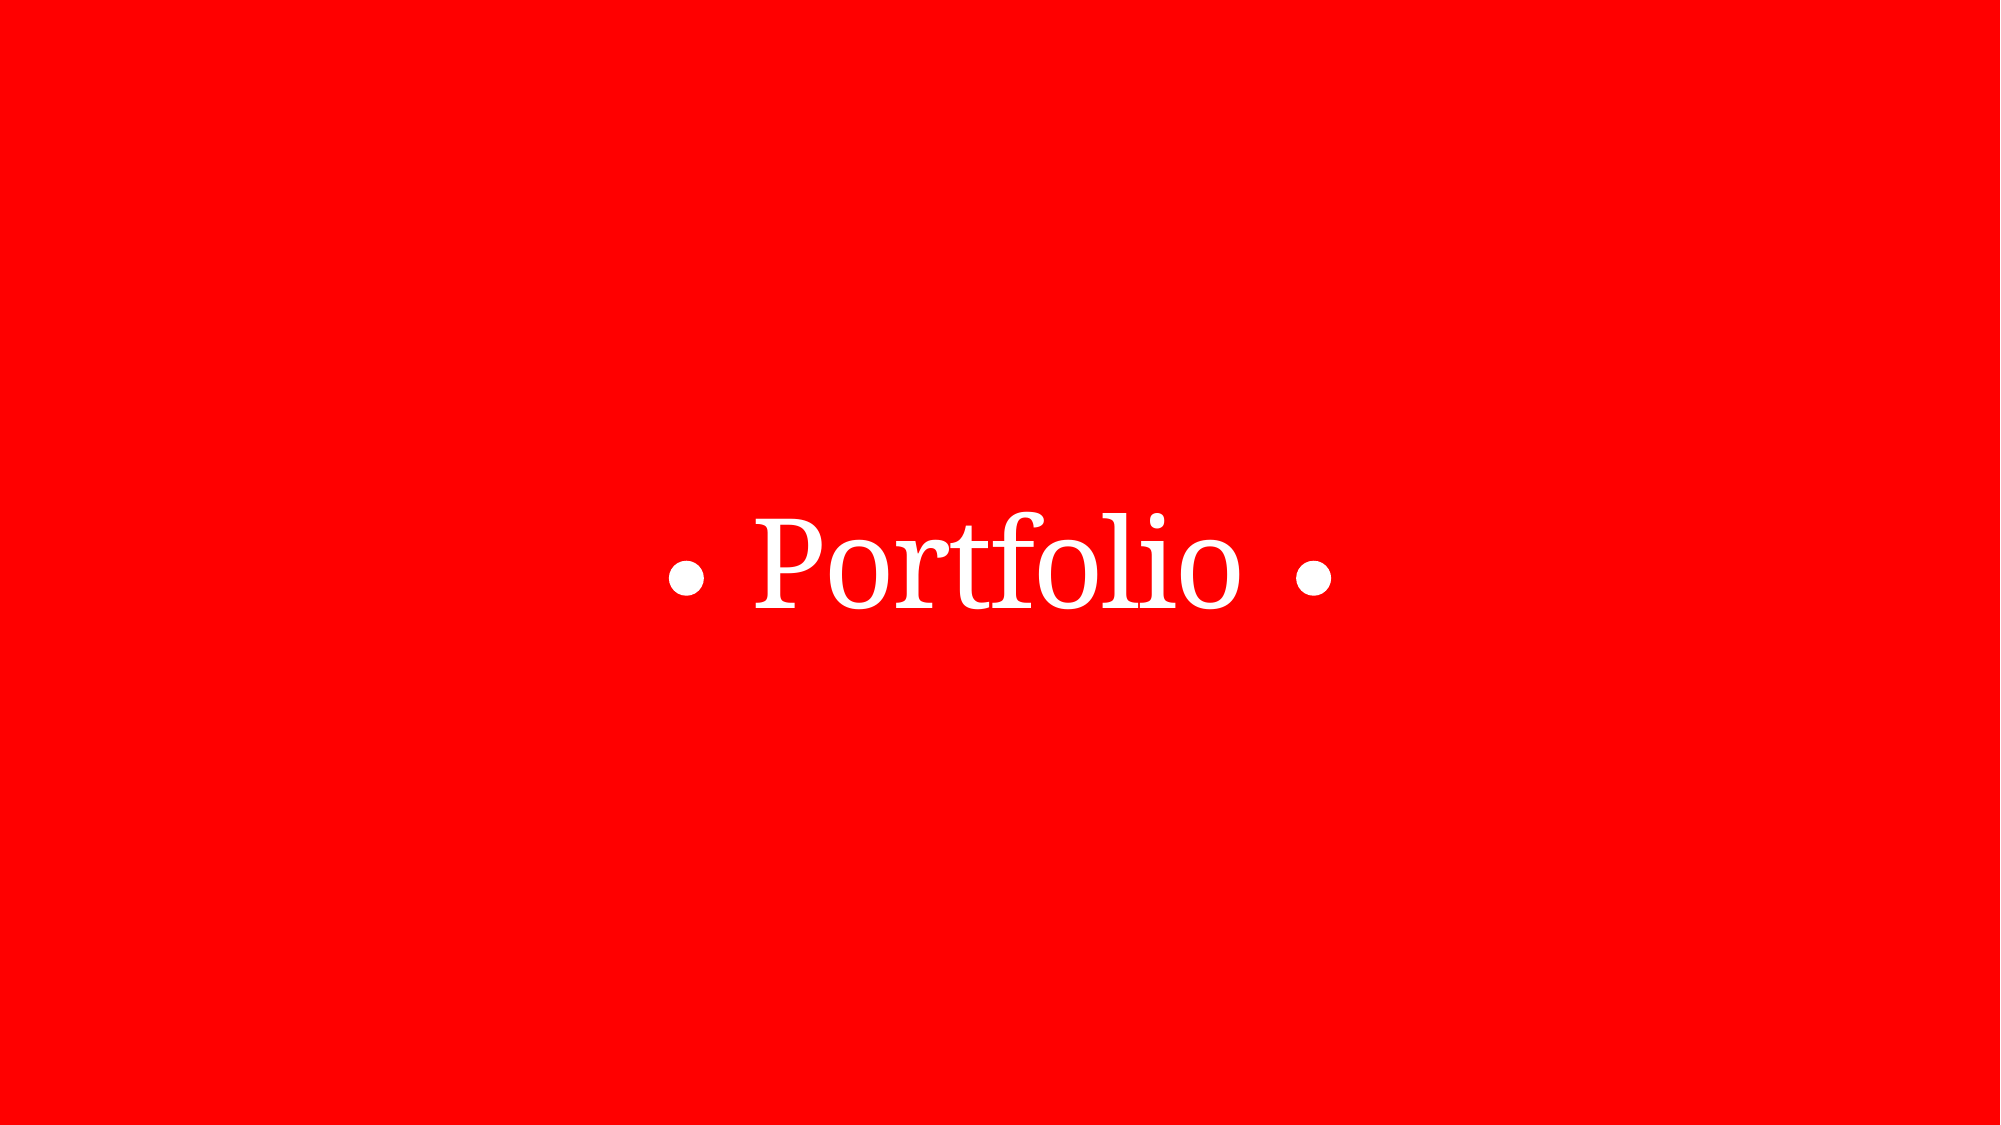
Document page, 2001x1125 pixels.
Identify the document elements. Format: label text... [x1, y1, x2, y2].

list Portfolio [710, 492, 1288, 643]
